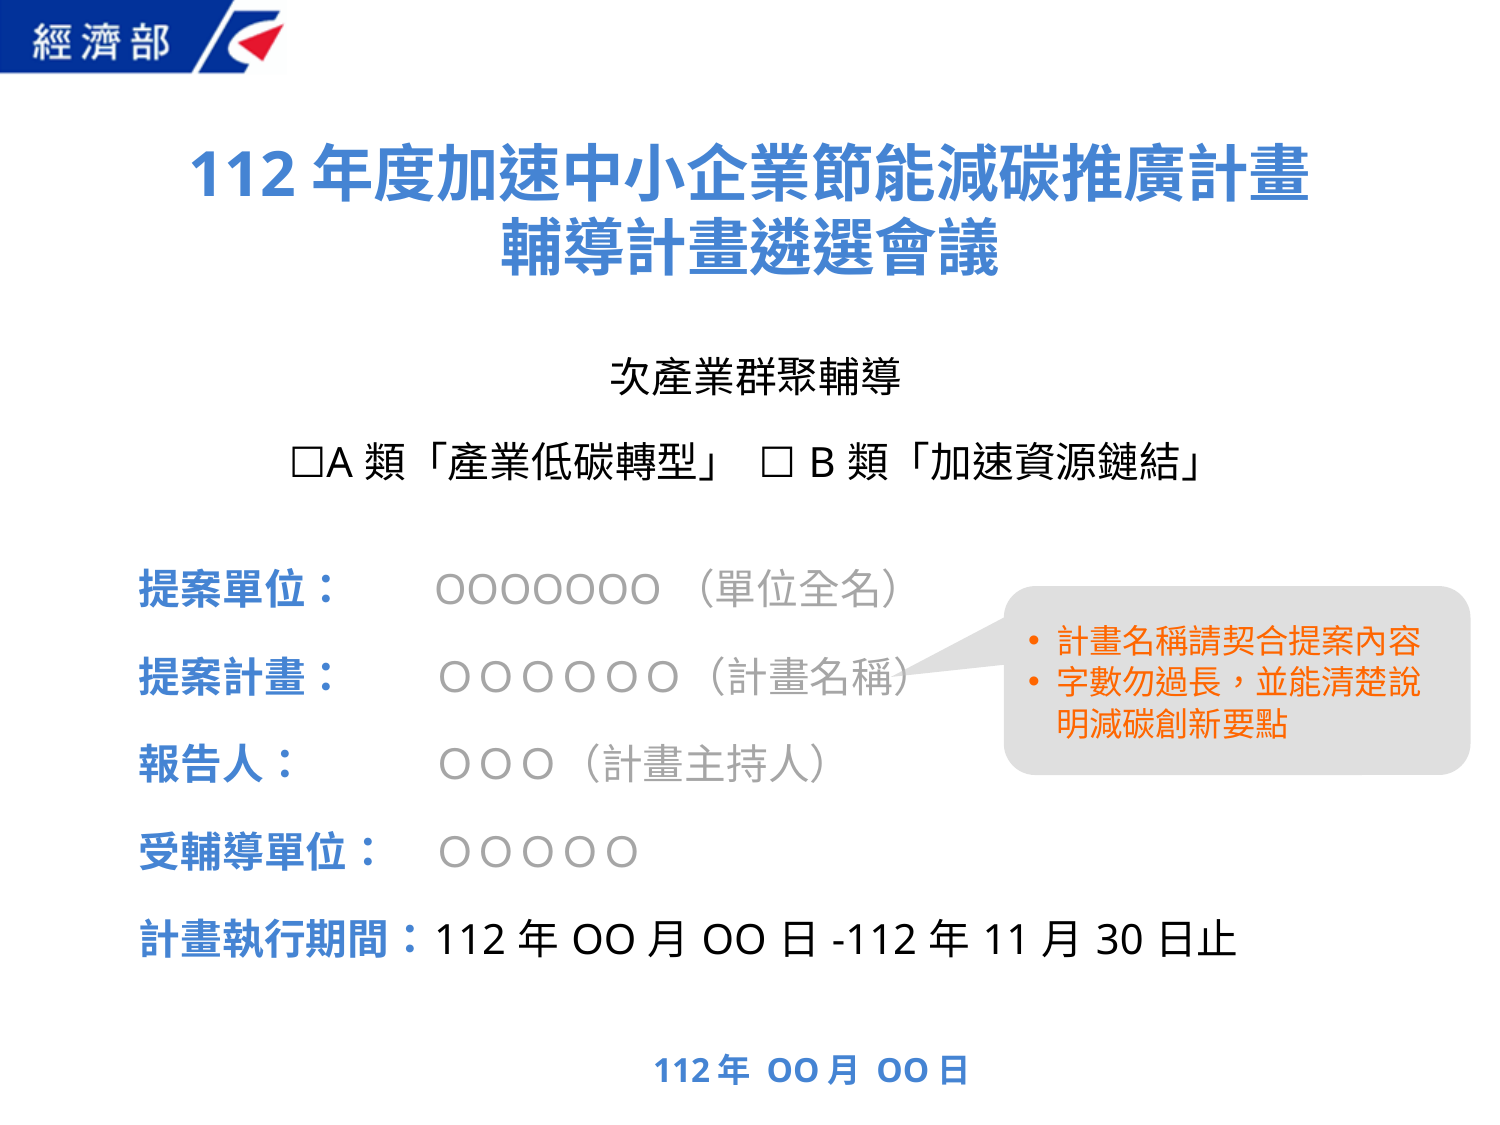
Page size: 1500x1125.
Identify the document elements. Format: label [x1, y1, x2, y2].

picture [0, 0, 1500, 1125]
text_box [17, 0, 1500, 1124]
